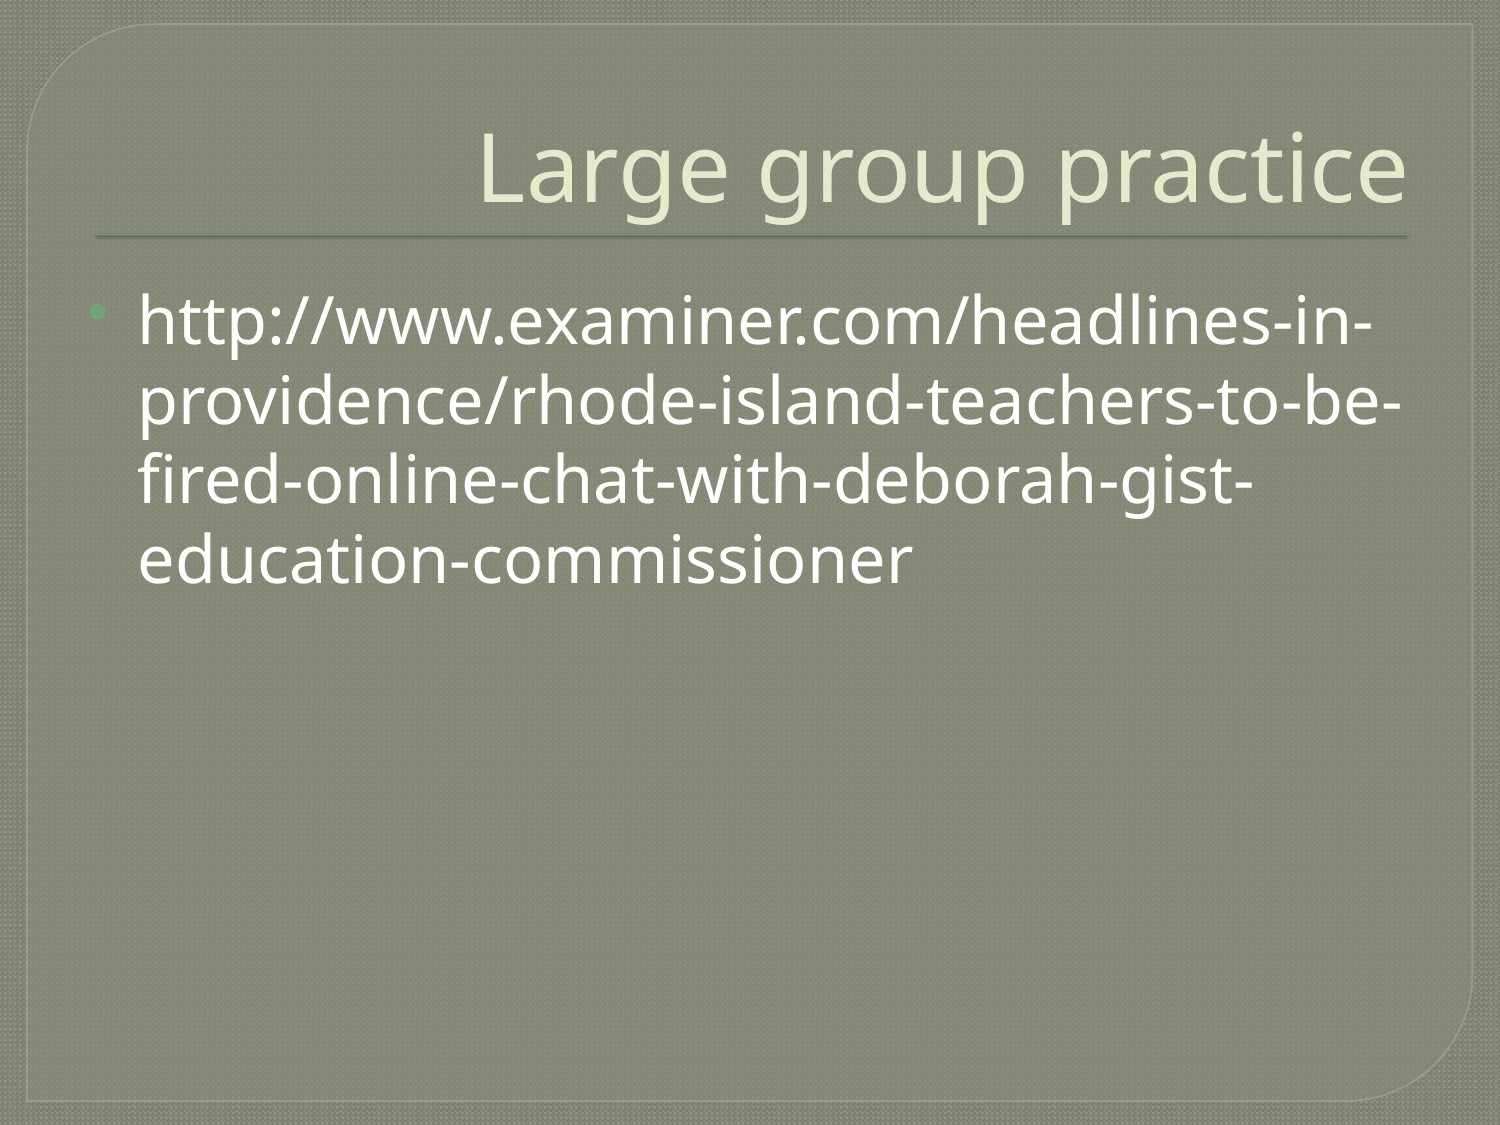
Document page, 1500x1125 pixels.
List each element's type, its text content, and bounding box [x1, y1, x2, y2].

title Large group practice [75, 41, 1425, 230]
list http://www.examiner.com/headlines-in-providence/rhode-island-teachers-to-be-fired-online-chat-with-deborah-gist-education-commissioner [75, 270, 1425, 1013]
